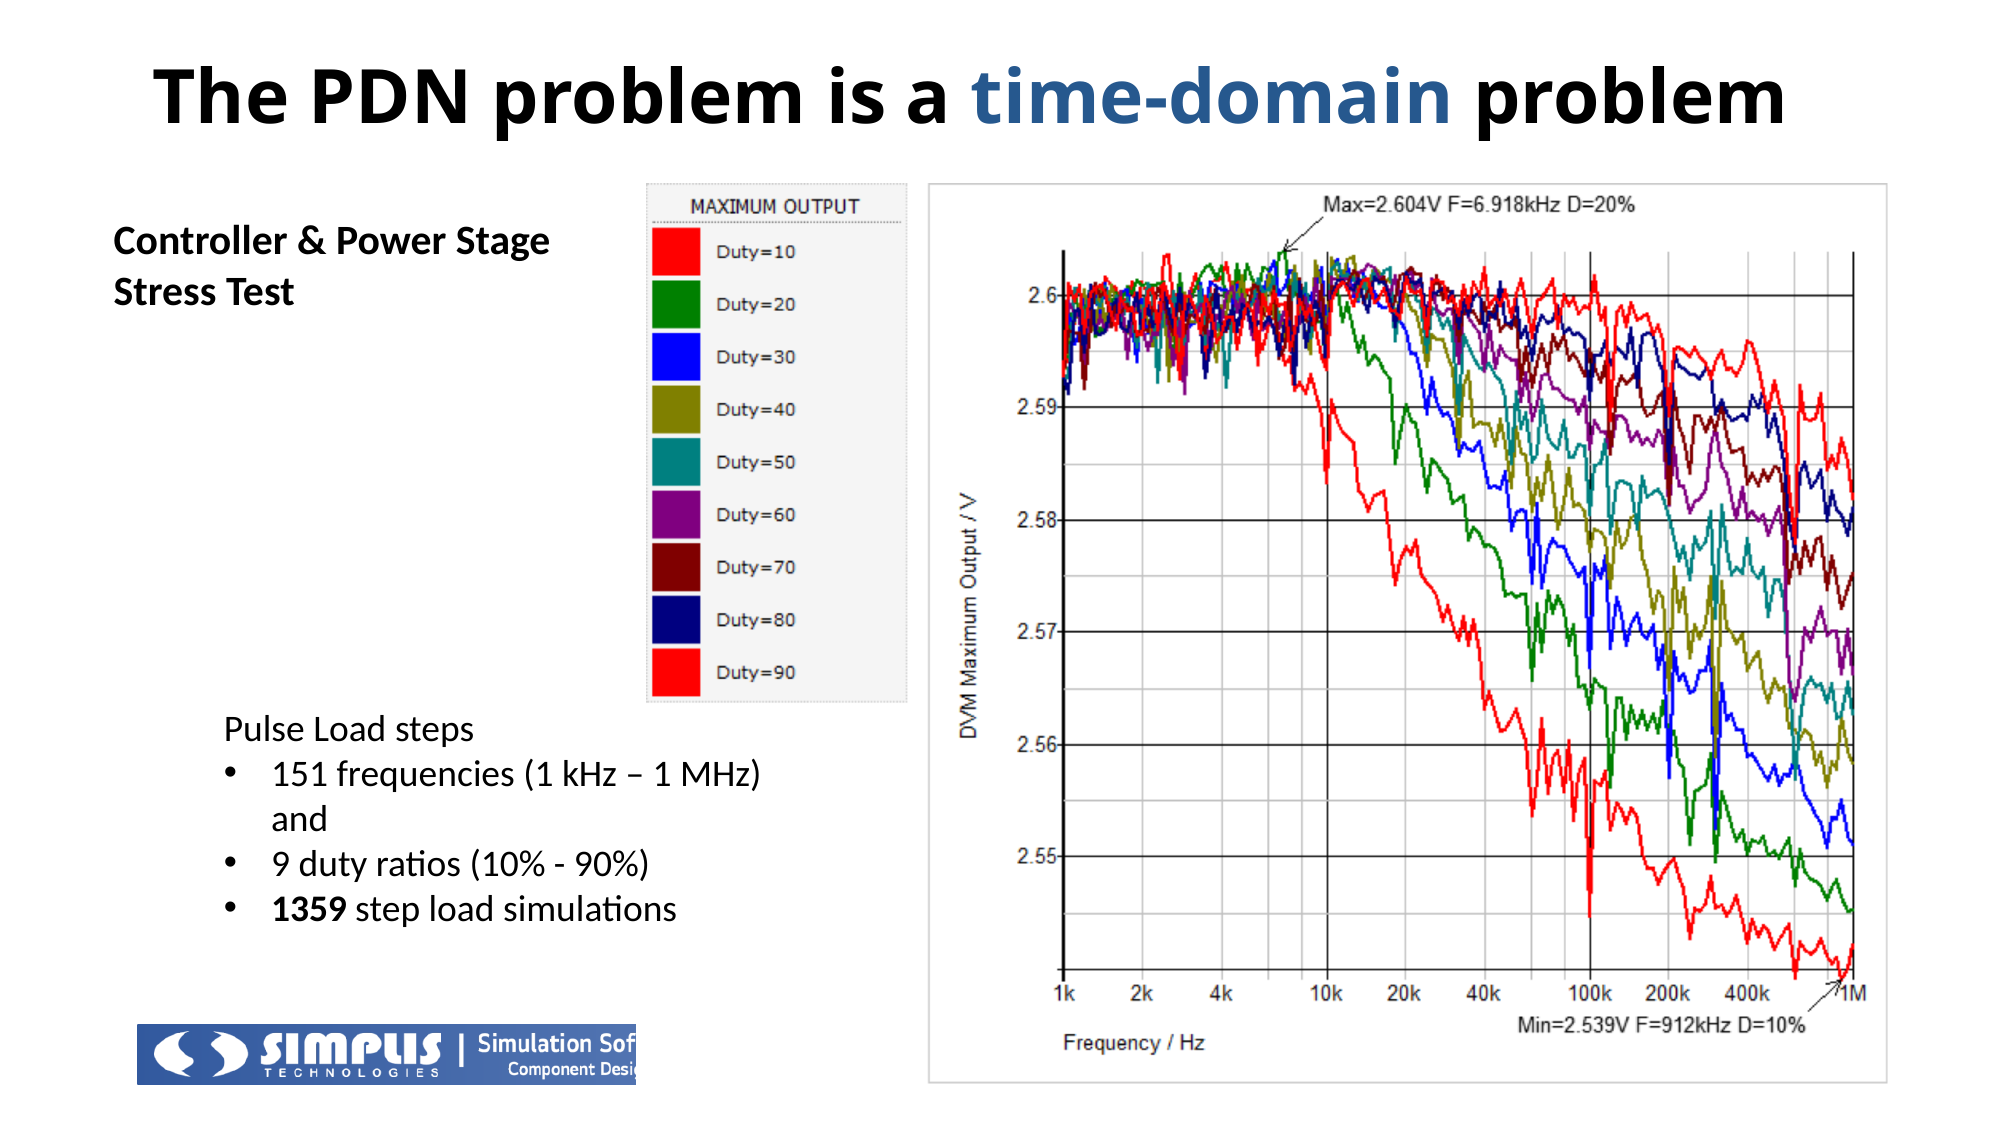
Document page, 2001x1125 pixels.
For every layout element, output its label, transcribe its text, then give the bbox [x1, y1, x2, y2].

picture [154, 169, 1900, 1108]
text_box Controller & Power Stage Stress Test [98, 205, 566, 321]
text_box Pulse Load steps 151 frequencies (1 kHz – 1 MHz) and 9 duty ratios (10% - 90%) 1359 step load simulations [209, 696, 636, 937]
text_box The PDN problem is a time-domain problem [137, 37, 1863, 161]
